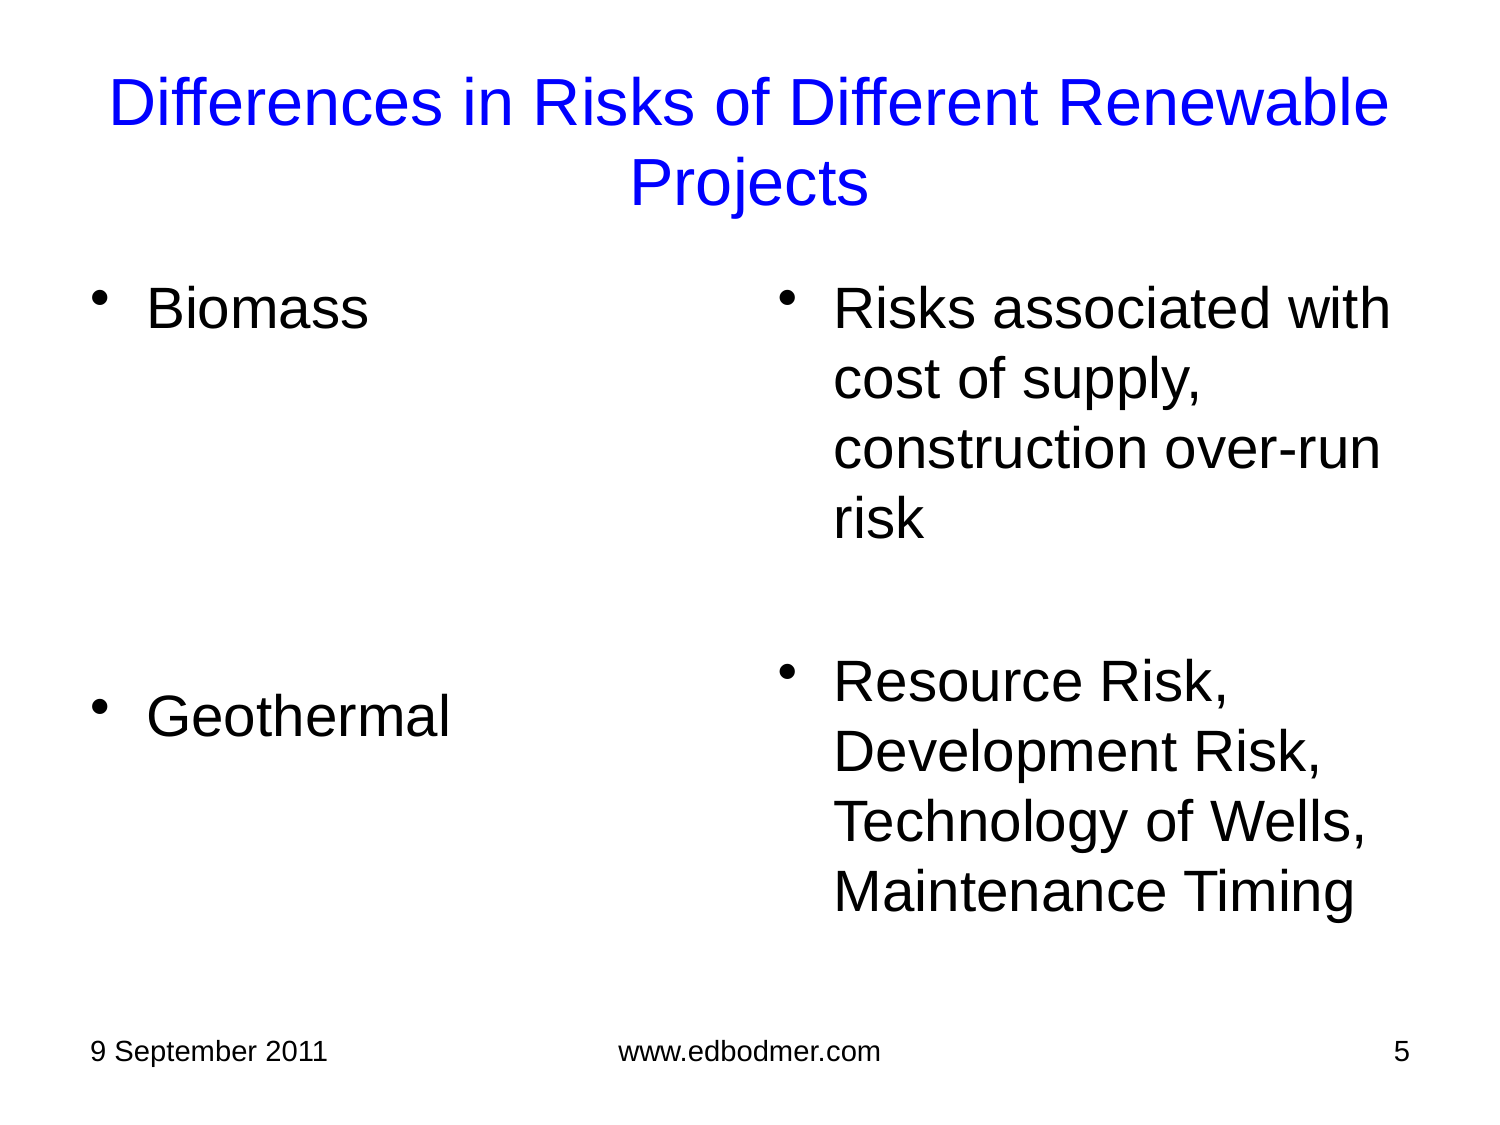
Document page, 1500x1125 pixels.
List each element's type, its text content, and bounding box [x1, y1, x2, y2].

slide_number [74, 1024, 426, 1103]
footer www.edbodmer.com [512, 1024, 988, 1103]
title Differences in Risks of Different Renewable Projects [74, 44, 1426, 233]
list Biomass Geothermal [74, 262, 738, 1006]
slide_number 5 [1074, 1024, 1426, 1103]
list Risks associated with cost of supply, construction over-run risk Resource Risk, Development Risk, Technology of Wells, Maintenance Timing [762, 262, 1426, 1006]
